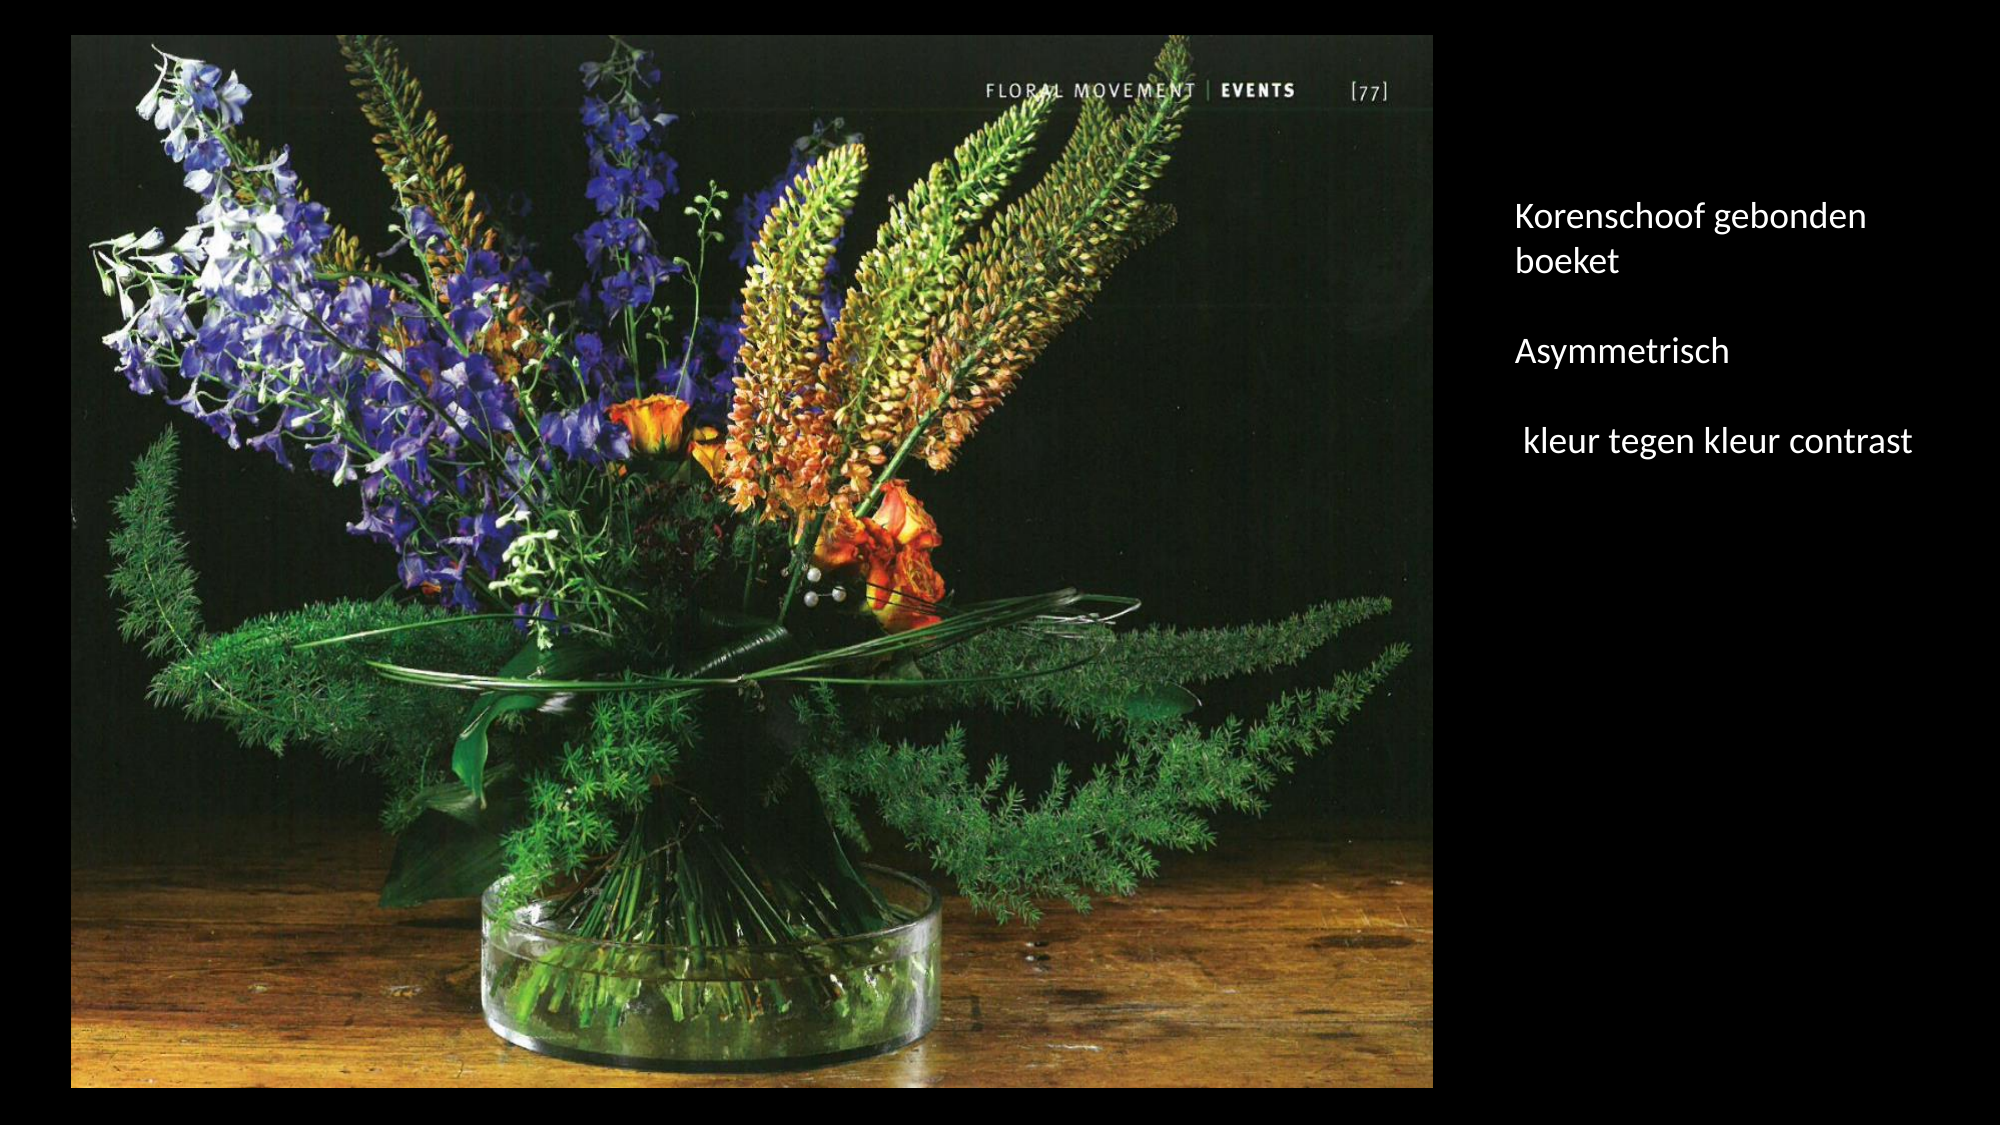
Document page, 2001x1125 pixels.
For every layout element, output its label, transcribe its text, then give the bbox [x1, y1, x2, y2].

text_box Korenschoof gebonden boeket Asymmetrisch kleur tegen kleur contrast [1499, 183, 1946, 469]
picture [71, 35, 1433, 1089]
